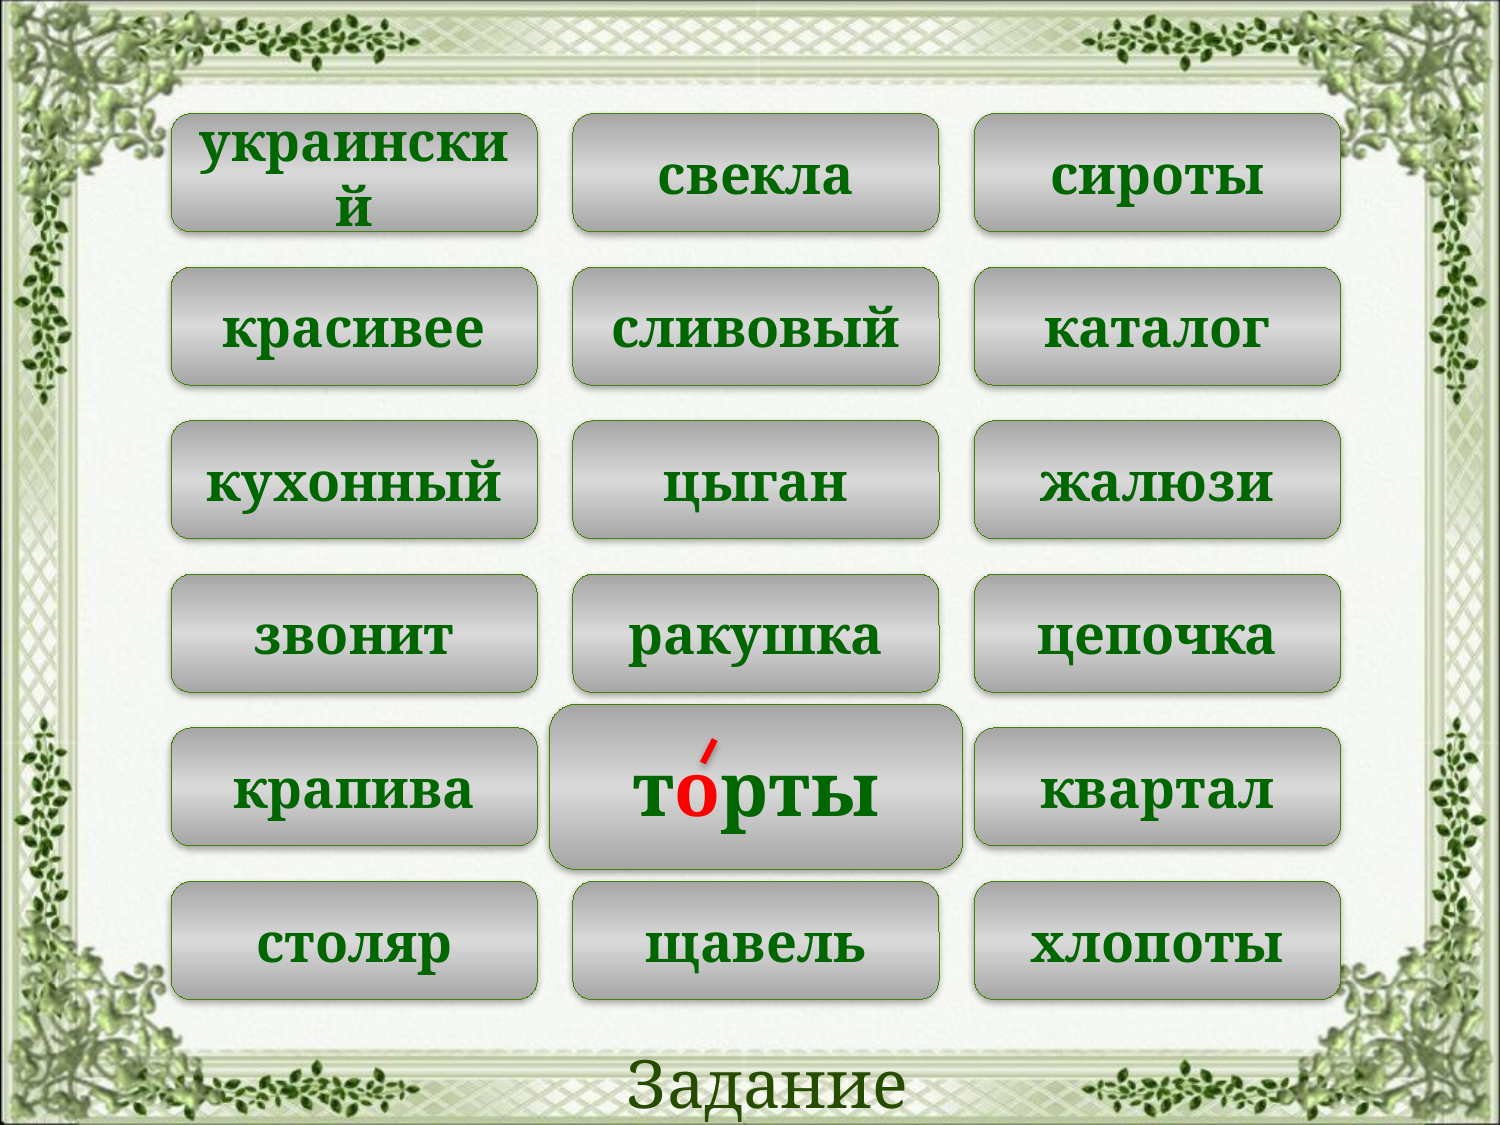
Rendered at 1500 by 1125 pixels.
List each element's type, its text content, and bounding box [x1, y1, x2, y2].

text_box сливовый [572, 267, 940, 386]
text_box столяр [171, 881, 538, 1000]
text_box красивее [171, 267, 538, 386]
text_box квартал [974, 727, 1341, 846]
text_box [702, 739, 716, 764]
picture [0, 0, 1500, 1125]
text_box жалюзи [974, 420, 1341, 539]
text_box каталог [974, 267, 1341, 386]
text_box крапива [171, 727, 538, 846]
text_box кухонный [171, 420, 538, 539]
text_box цепочка [974, 574, 1341, 693]
text_box свекла [572, 113, 940, 232]
text_box ракушка [572, 574, 940, 693]
text_box сироты [974, 113, 1341, 232]
text_box звонит [171, 574, 538, 693]
text_box цыган [572, 420, 940, 539]
text_box Задание [584, 1034, 951, 1125]
text_box хлопоты [974, 881, 1341, 1000]
text_box щавель [572, 881, 940, 1000]
text_box украинский [171, 113, 538, 232]
text_box торты [549, 704, 963, 870]
